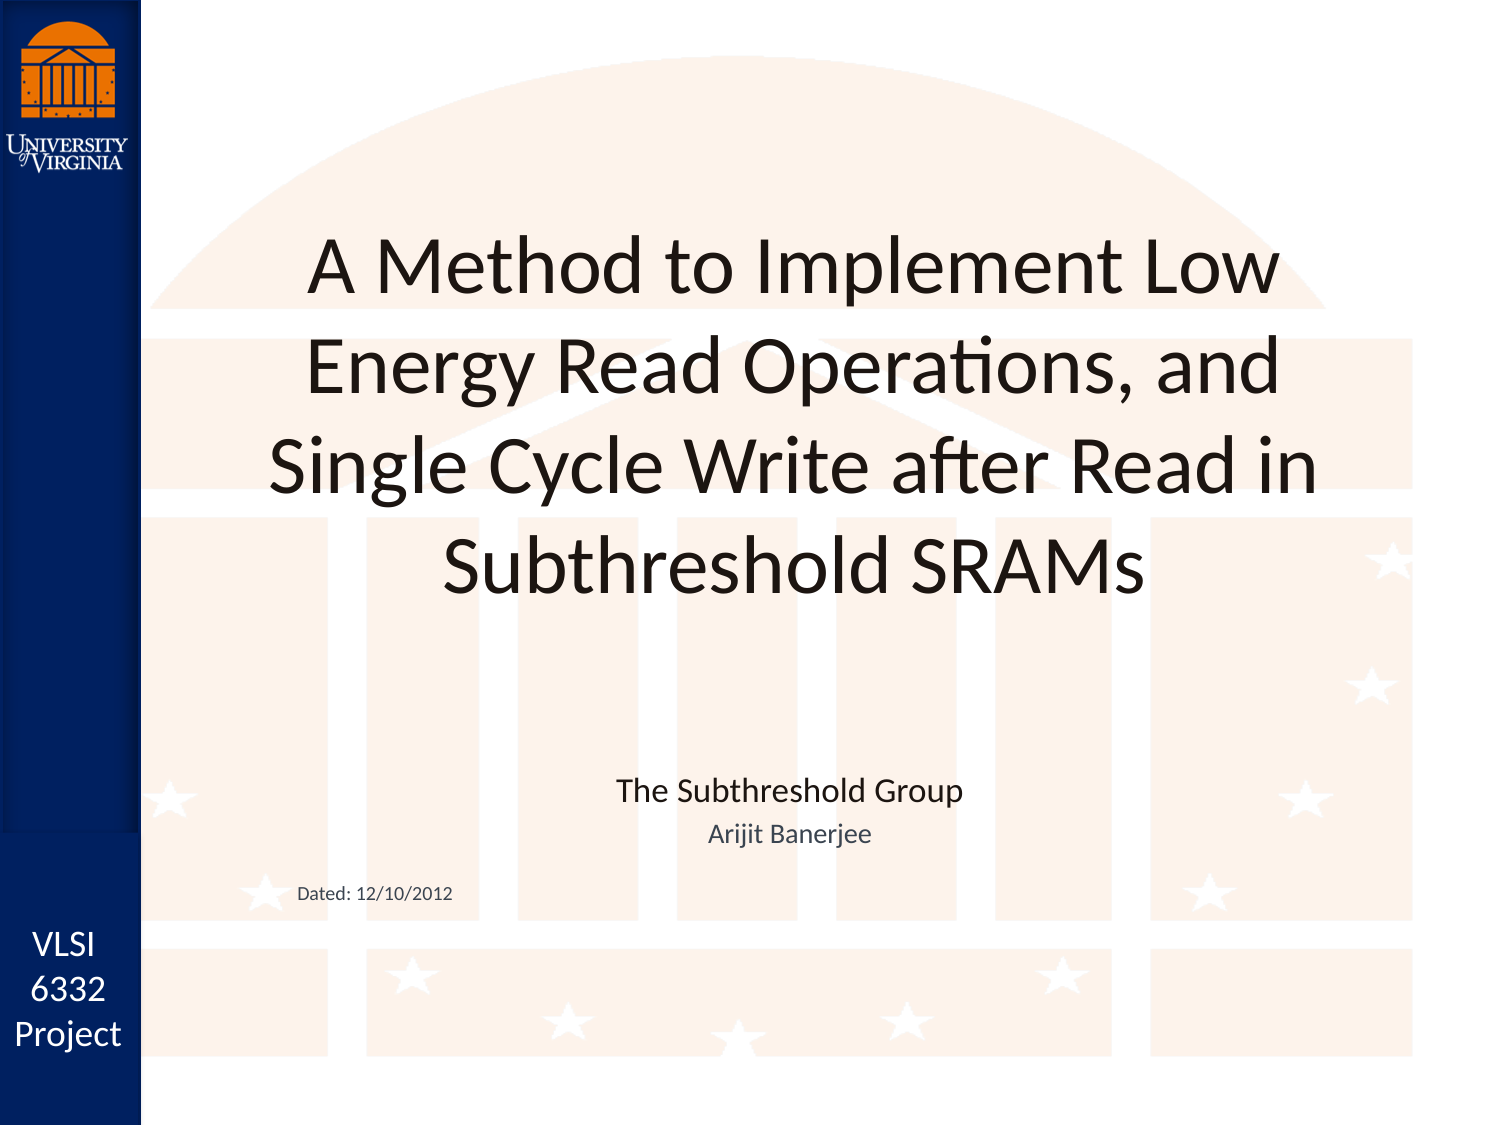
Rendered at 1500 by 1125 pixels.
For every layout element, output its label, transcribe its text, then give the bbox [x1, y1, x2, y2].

title A Method to Implement Low Energy Read Operations, and Single Cycle Write after Read in Subthreshold SRAMs [201, 183, 1389, 618]
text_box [0, 832, 139, 1125]
picture [0, 0, 141, 1125]
subtitle The Subthreshold Group Arijit Banerjee Dated: 12/10/2012 [282, 759, 1298, 916]
